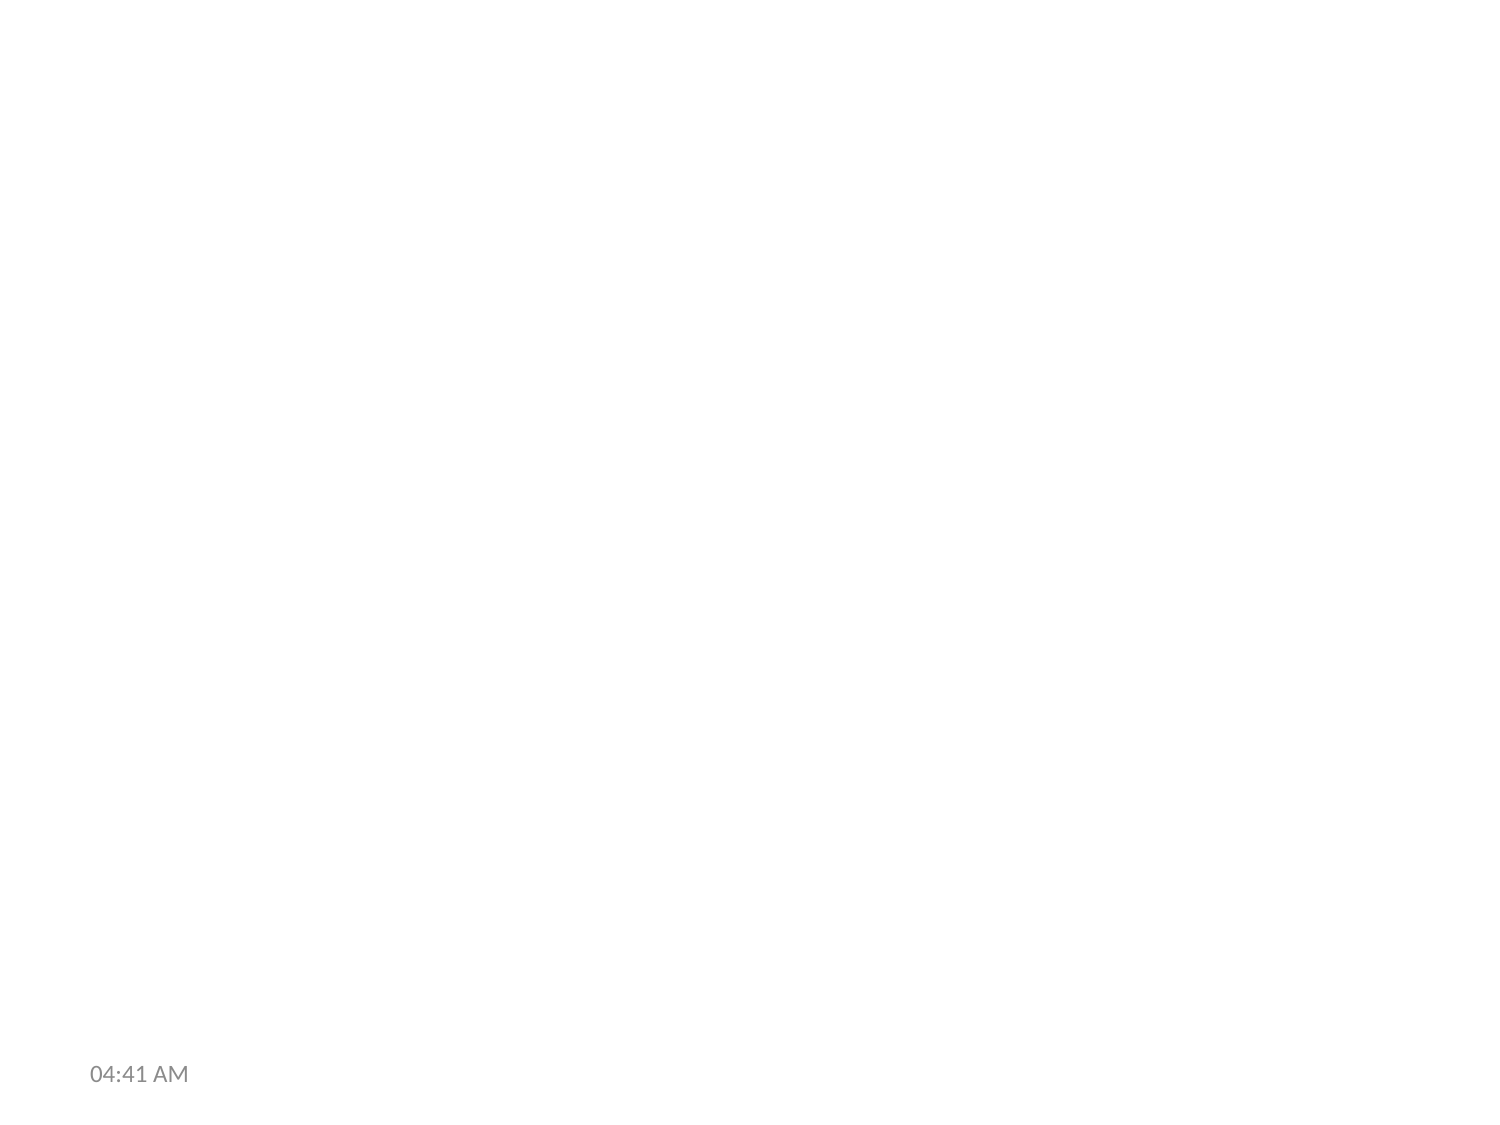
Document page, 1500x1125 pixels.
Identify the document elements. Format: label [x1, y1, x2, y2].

slide_number [75, 1042, 425, 1103]
